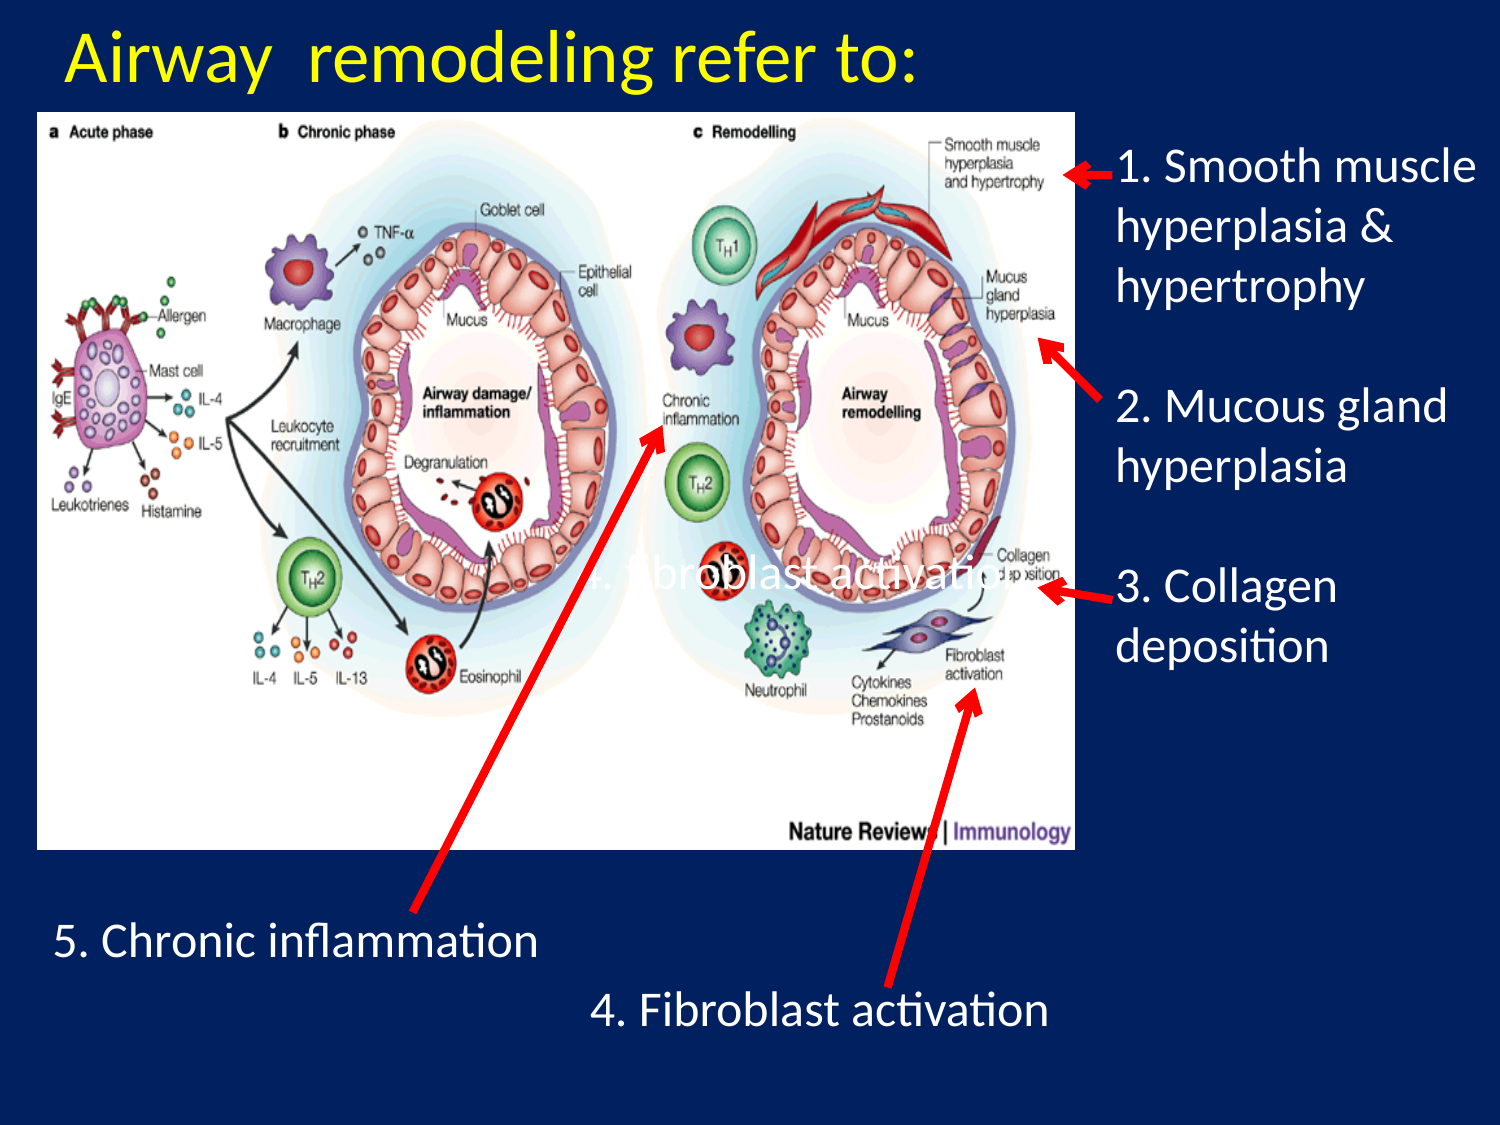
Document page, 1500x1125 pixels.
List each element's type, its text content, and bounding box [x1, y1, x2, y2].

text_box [1037, 587, 1113, 601]
text_box 4. Fibroblast activation [575, 968, 1238, 1044]
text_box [780, 793, 1082, 882]
text_box 5. Chronic inflammation [37, 899, 663, 975]
text_box Airway remodeling refer to: [49, 0, 1038, 105]
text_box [1037, 337, 1101, 401]
title 1. Smooth muscle hyperplasia & hypertrophy 2. Mucous gland hyperplasia 3. Collagen deposition [1100, 137, 1500, 788]
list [37, 112, 1076, 851]
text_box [293, 543, 782, 794]
